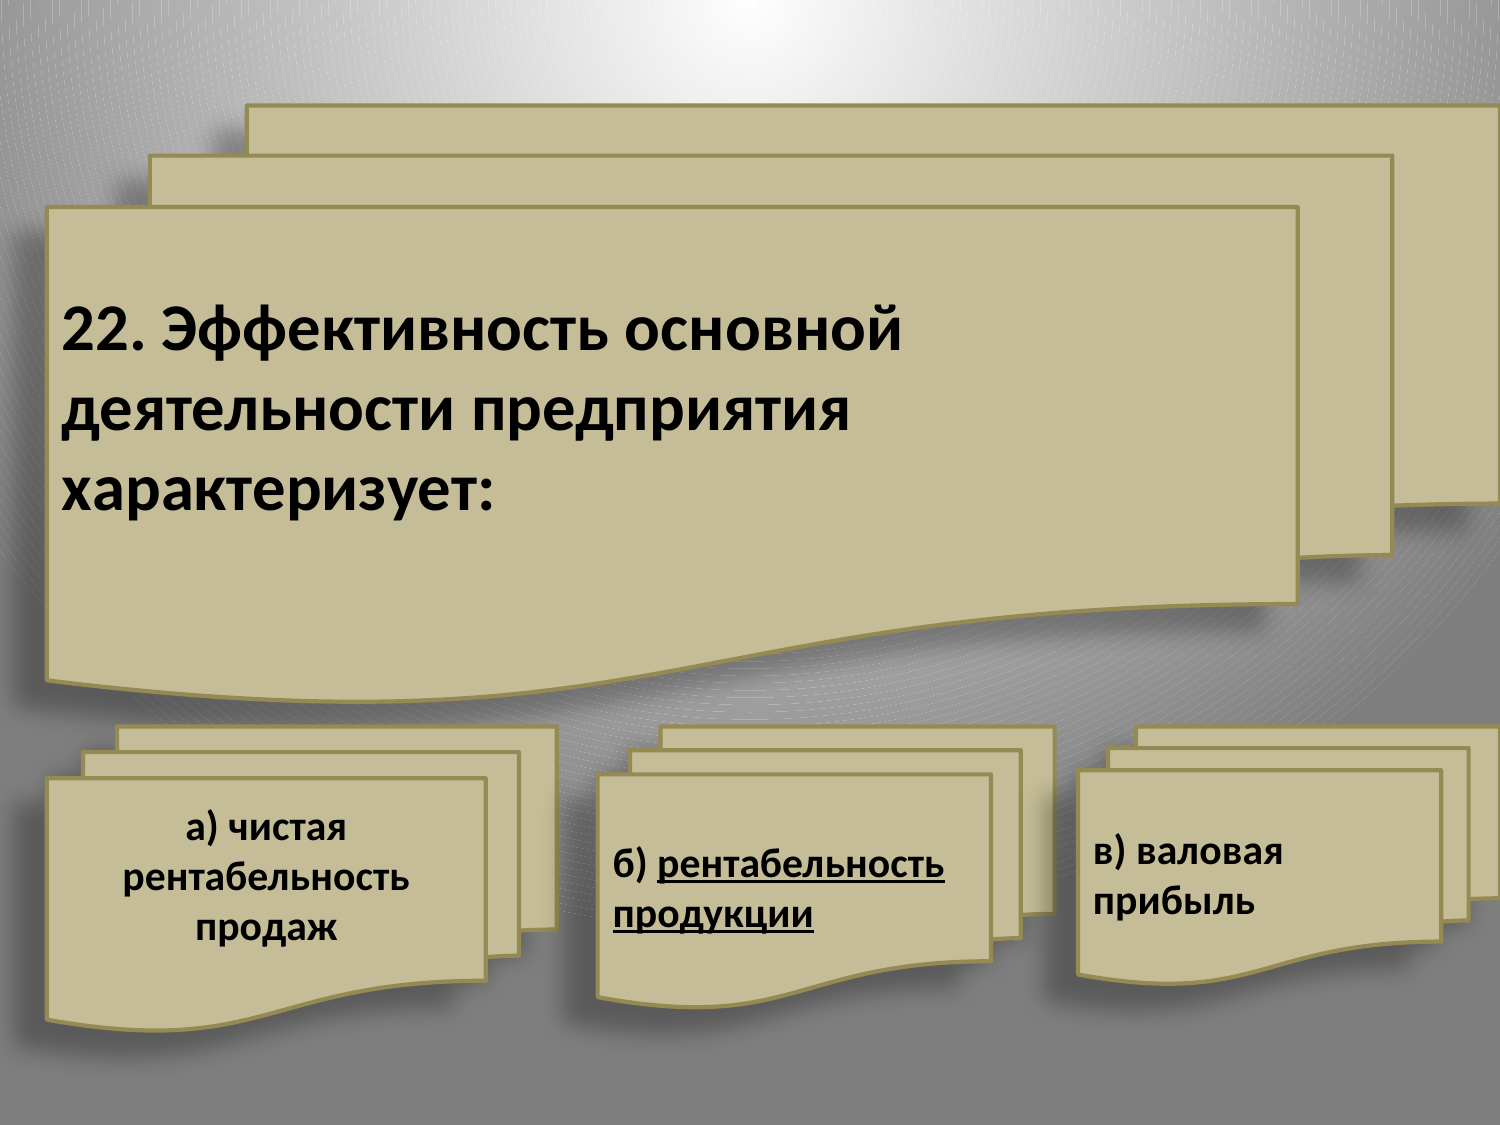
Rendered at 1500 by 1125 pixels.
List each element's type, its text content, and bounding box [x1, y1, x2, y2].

text_box б) рентабельность продукции [595, 724, 1057, 1010]
text_box 22. Эффективность основной деятельности предприятия характеризует: [44, 103, 1500, 704]
text_box а) чистая рентабельность продаж [44, 724, 559, 1033]
text_box в) валовая прибыль [1075, 724, 1500, 986]
